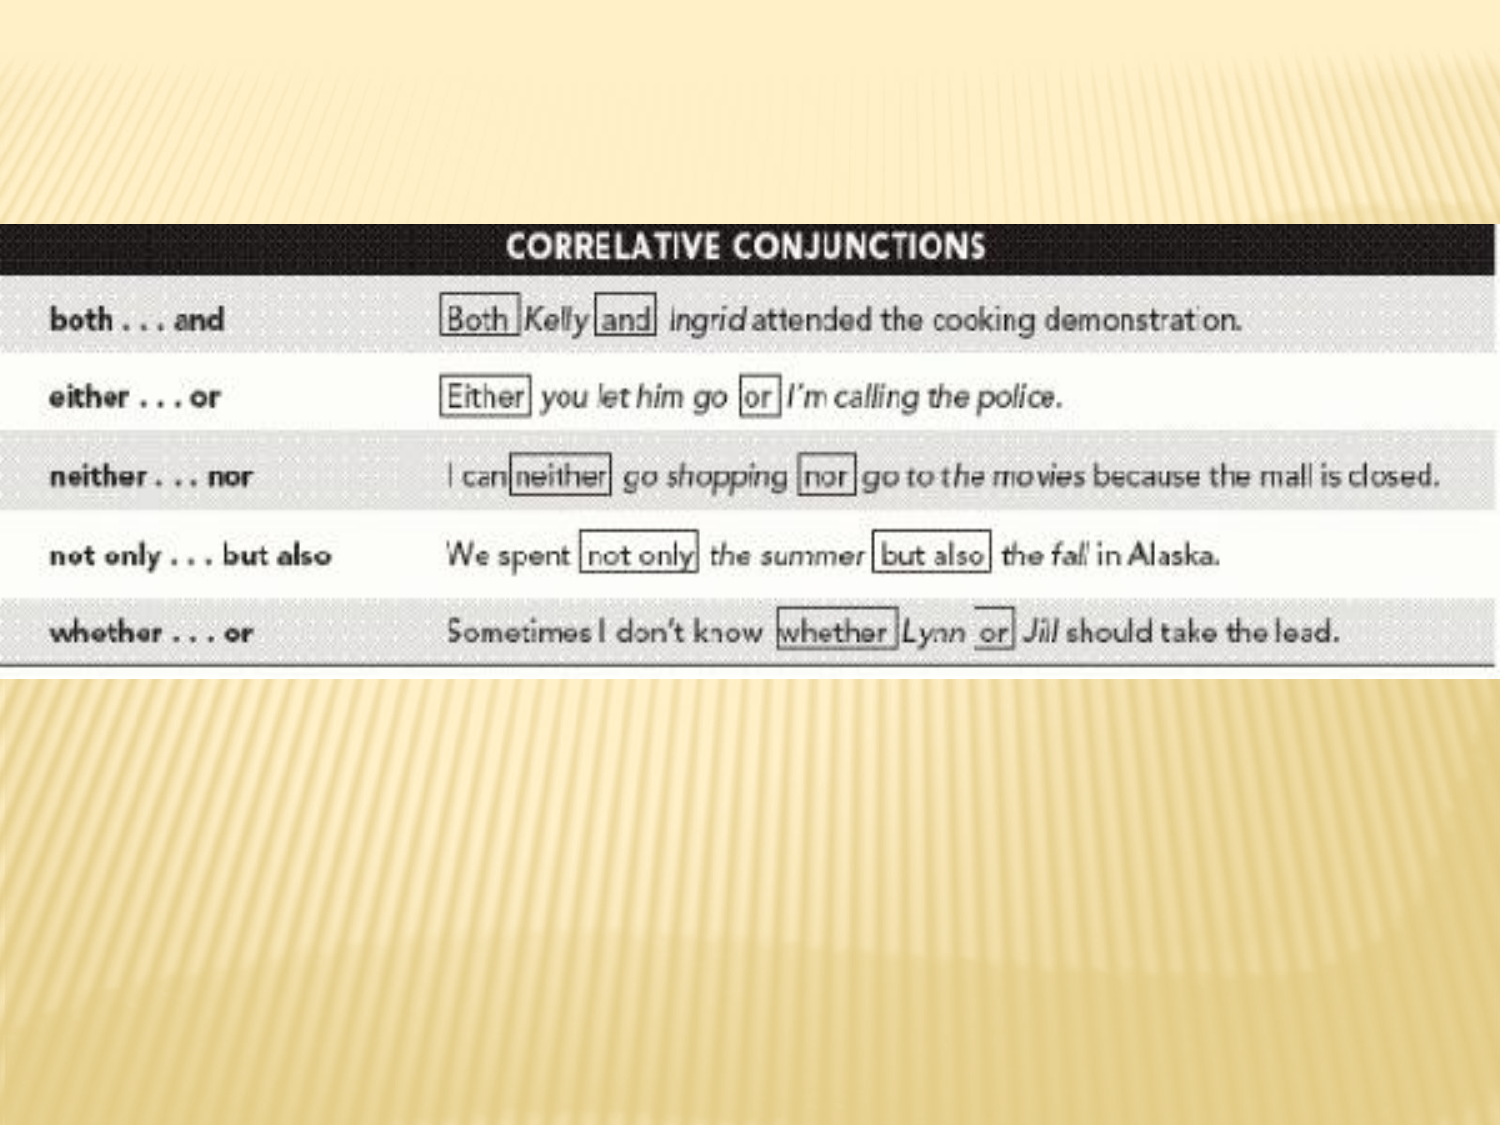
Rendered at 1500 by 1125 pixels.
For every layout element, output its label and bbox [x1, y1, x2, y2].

picture [0, 224, 1500, 680]
